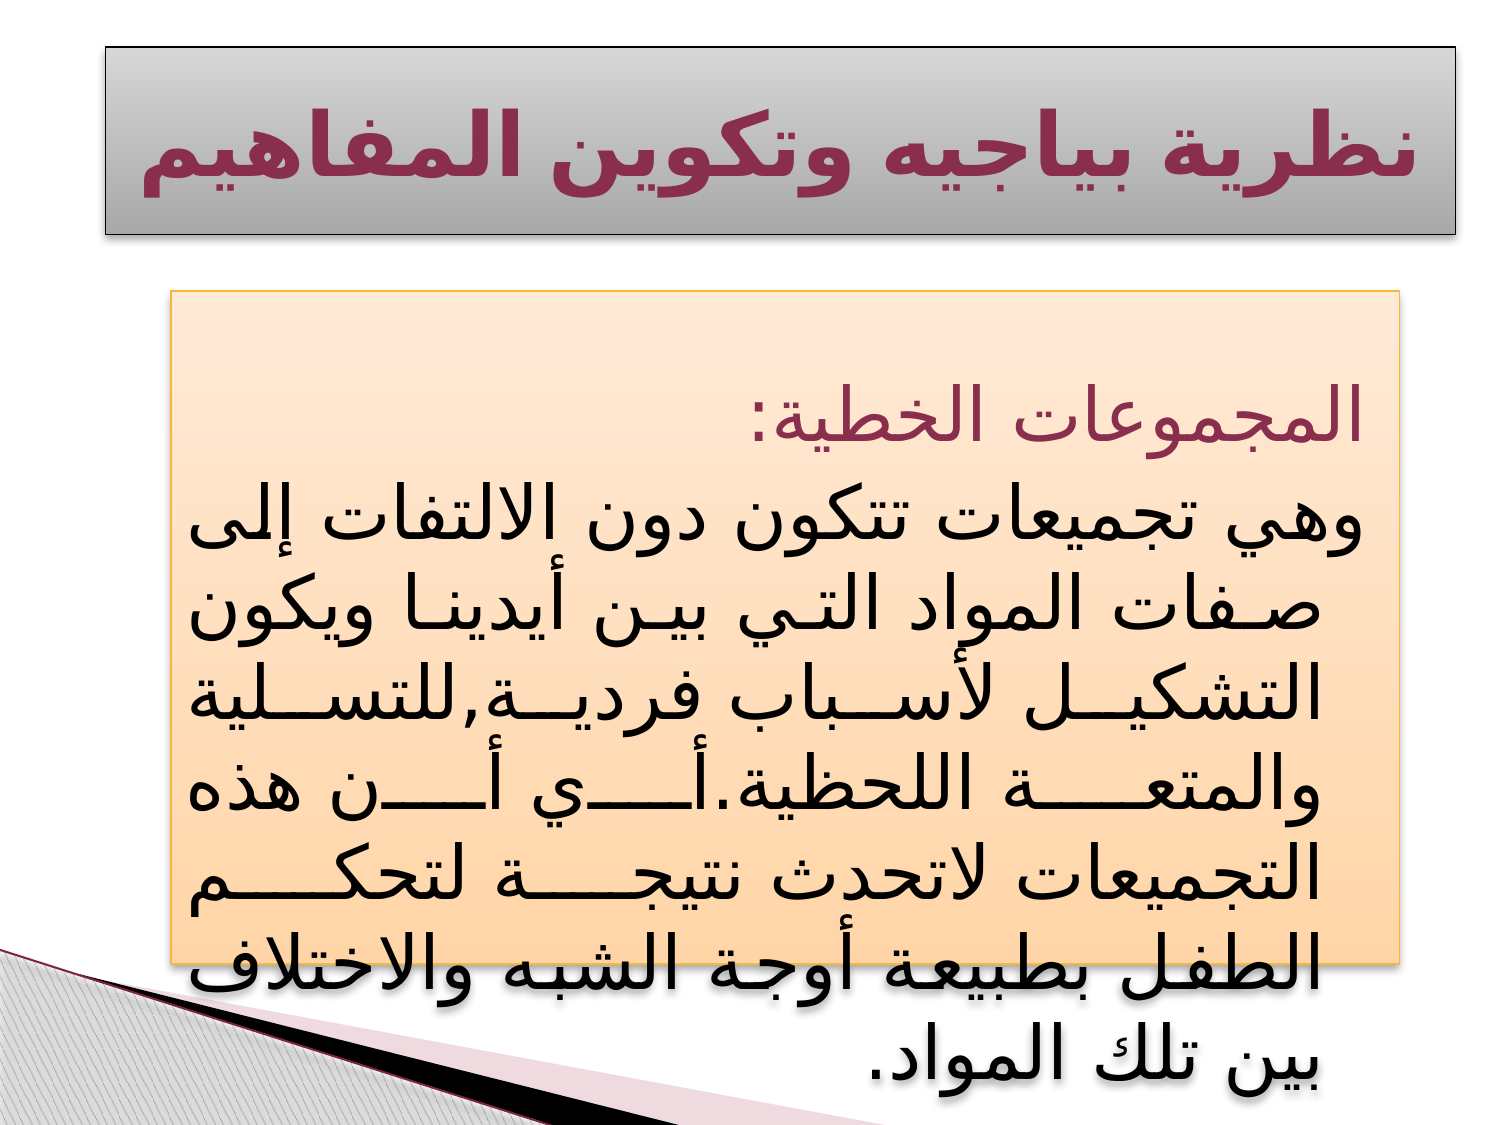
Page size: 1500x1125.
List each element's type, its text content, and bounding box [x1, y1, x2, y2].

title نظرية بياجيه وتكوين المفاهيم [105, 46, 1456, 235]
list المجموعات الخطية: وهي تجميعات تتكون دون الالتفات إلى صفات المواد التي بين أيدينا ويكون التشكيل لأسباب فردية,للتسلية والمتعة اللحظية.أي أن هذه التجميعات لاتحدث نتيجة لتحكم الطفل بطبيعة أوجة الشبه والاختلاف بين تلك المواد. [170, 290, 1400, 965]
